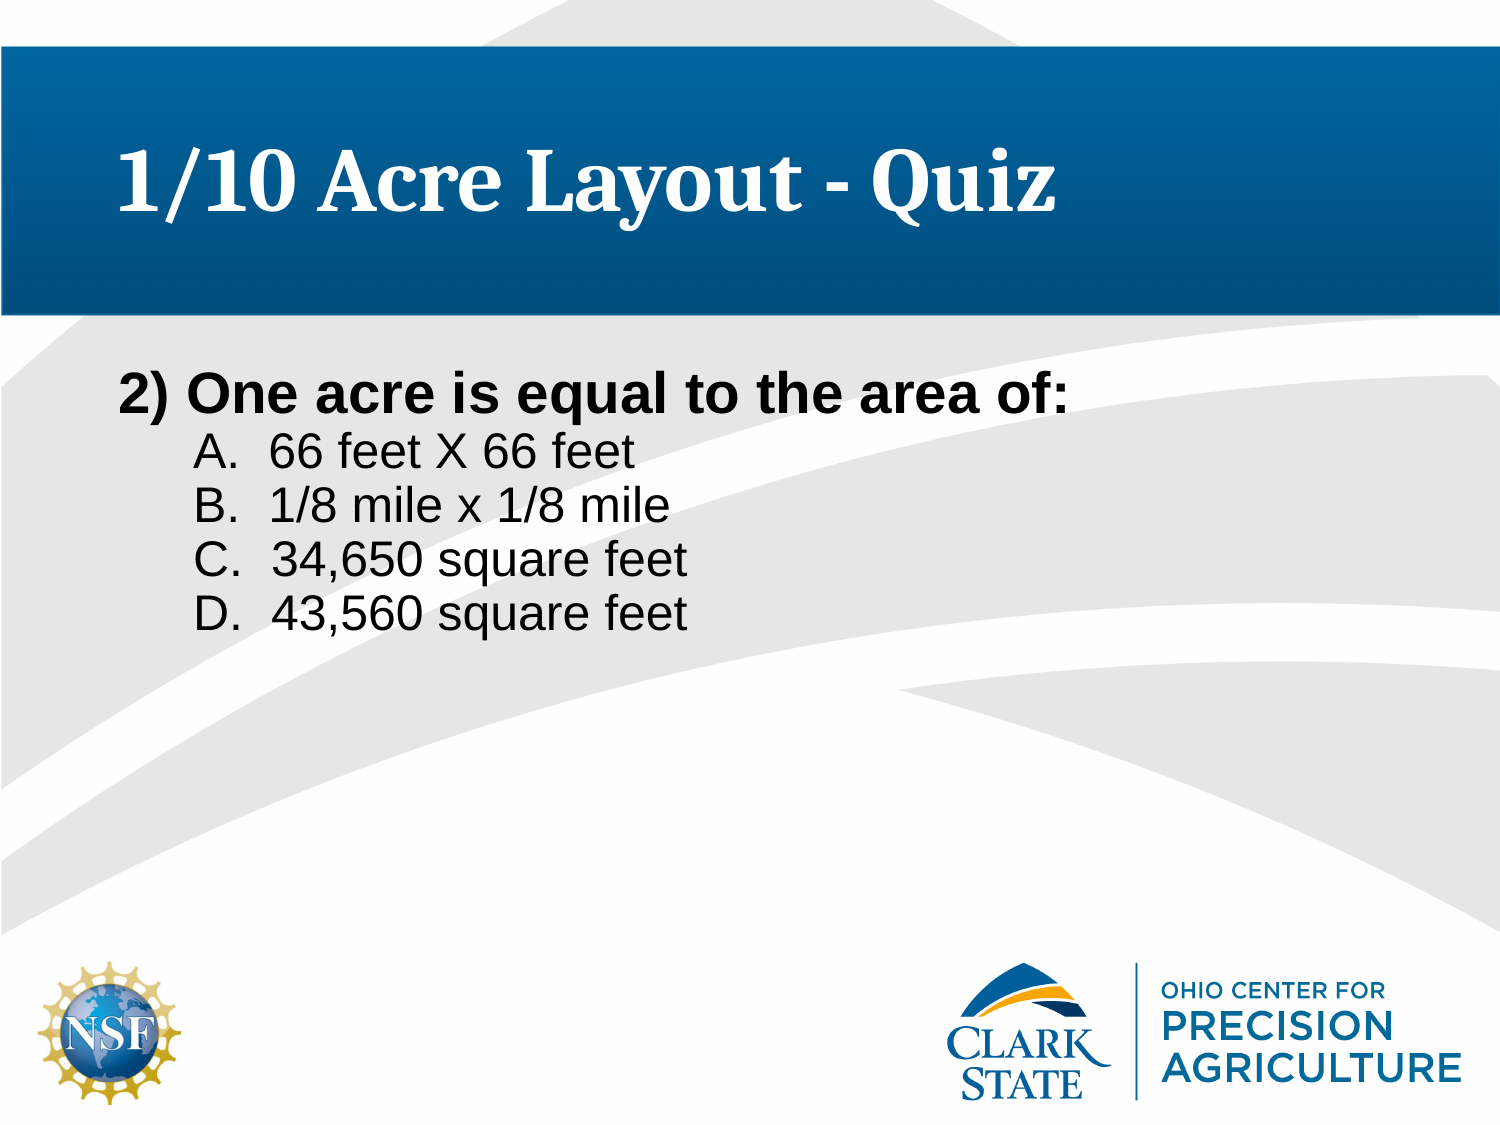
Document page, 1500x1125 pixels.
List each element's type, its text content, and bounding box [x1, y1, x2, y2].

picture [4, 49, 1500, 313]
title 1/10 Acre Layout - Quiz [103, 50, 1397, 313]
list 2) One acre is equal to the area of: 66 feet X 66 feet 1/8 mile x 1/8 mile 34,650 square feet 43,560 square feet [103, 355, 1397, 897]
picture [0, 0, 1500, 1125]
